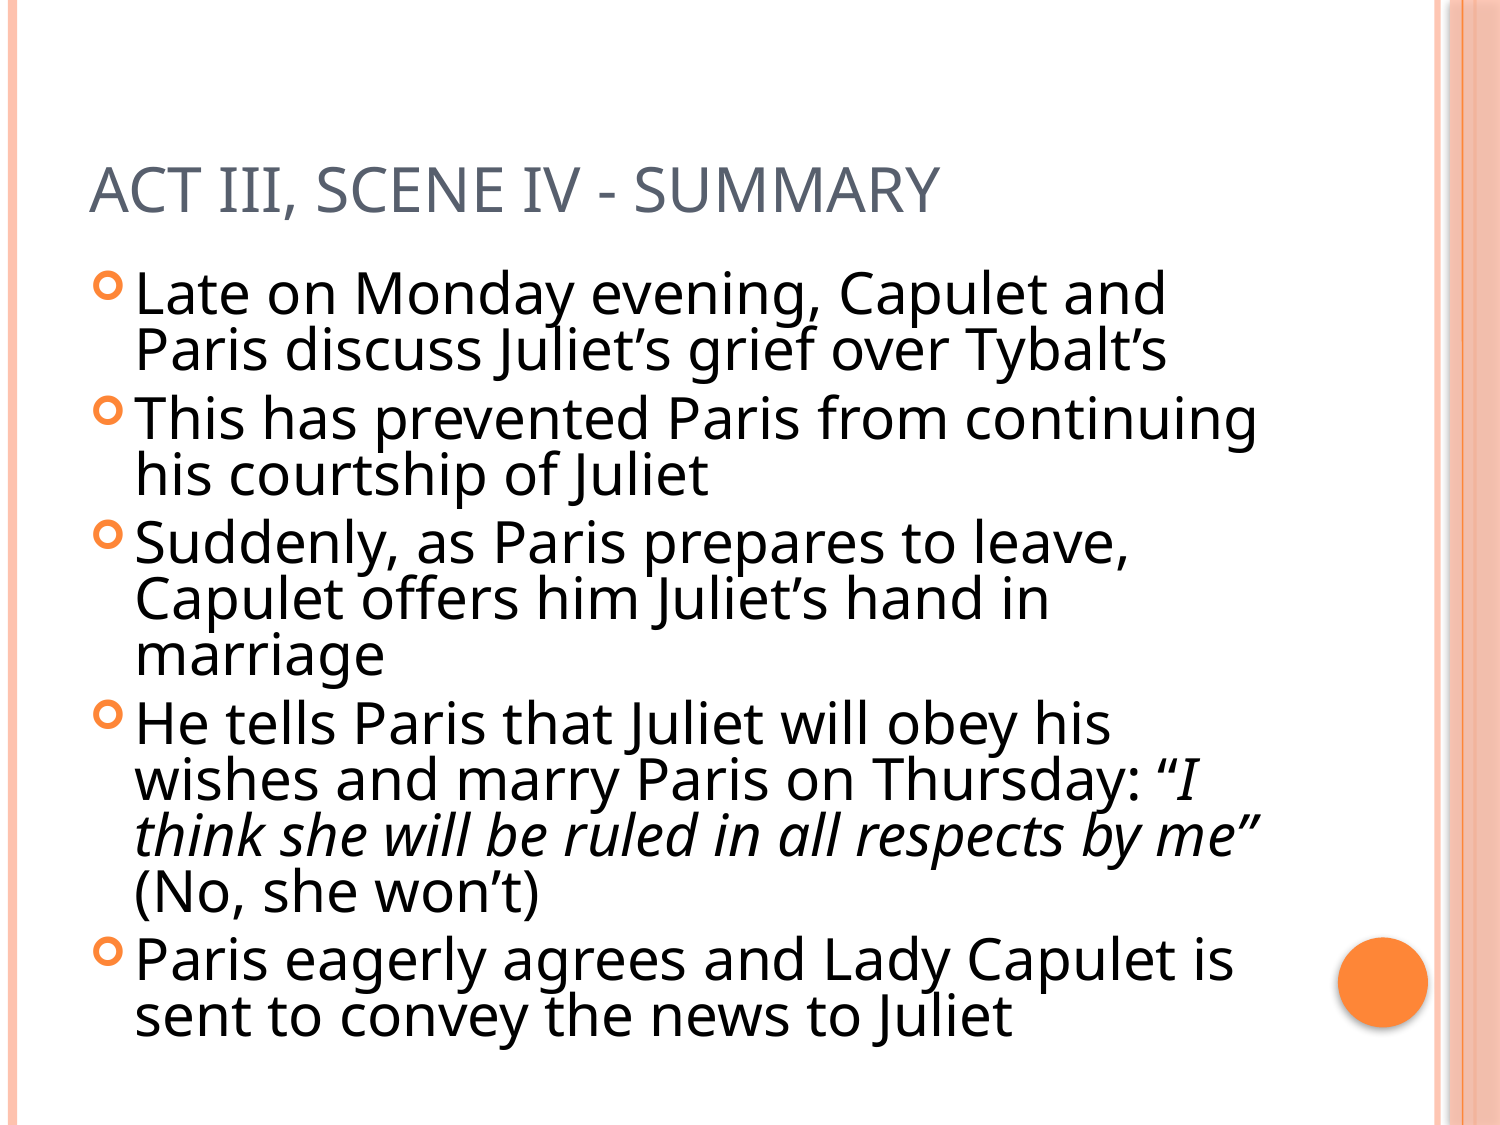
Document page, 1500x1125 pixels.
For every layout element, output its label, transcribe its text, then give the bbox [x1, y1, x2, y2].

list Late on Monday evening, Capulet and Paris discuss Juliet’s grief over Tybalt’s This has prevented Paris from continuing his courtship of Juliet Suddenly, as Paris prepares to leave, Capulet offers him Juliet’s hand in marriage He tells Paris that Juliet will obey his wishes and marry Paris on Thursday: “I think she will be ruled in all respects by me” (No, she won’t) Paris eagerly agrees and Lady Capulet is sent to convey the news to Juliet [75, 262, 1300, 1062]
title Act III, Scene iv - Summary [75, 45, 1300, 233]
